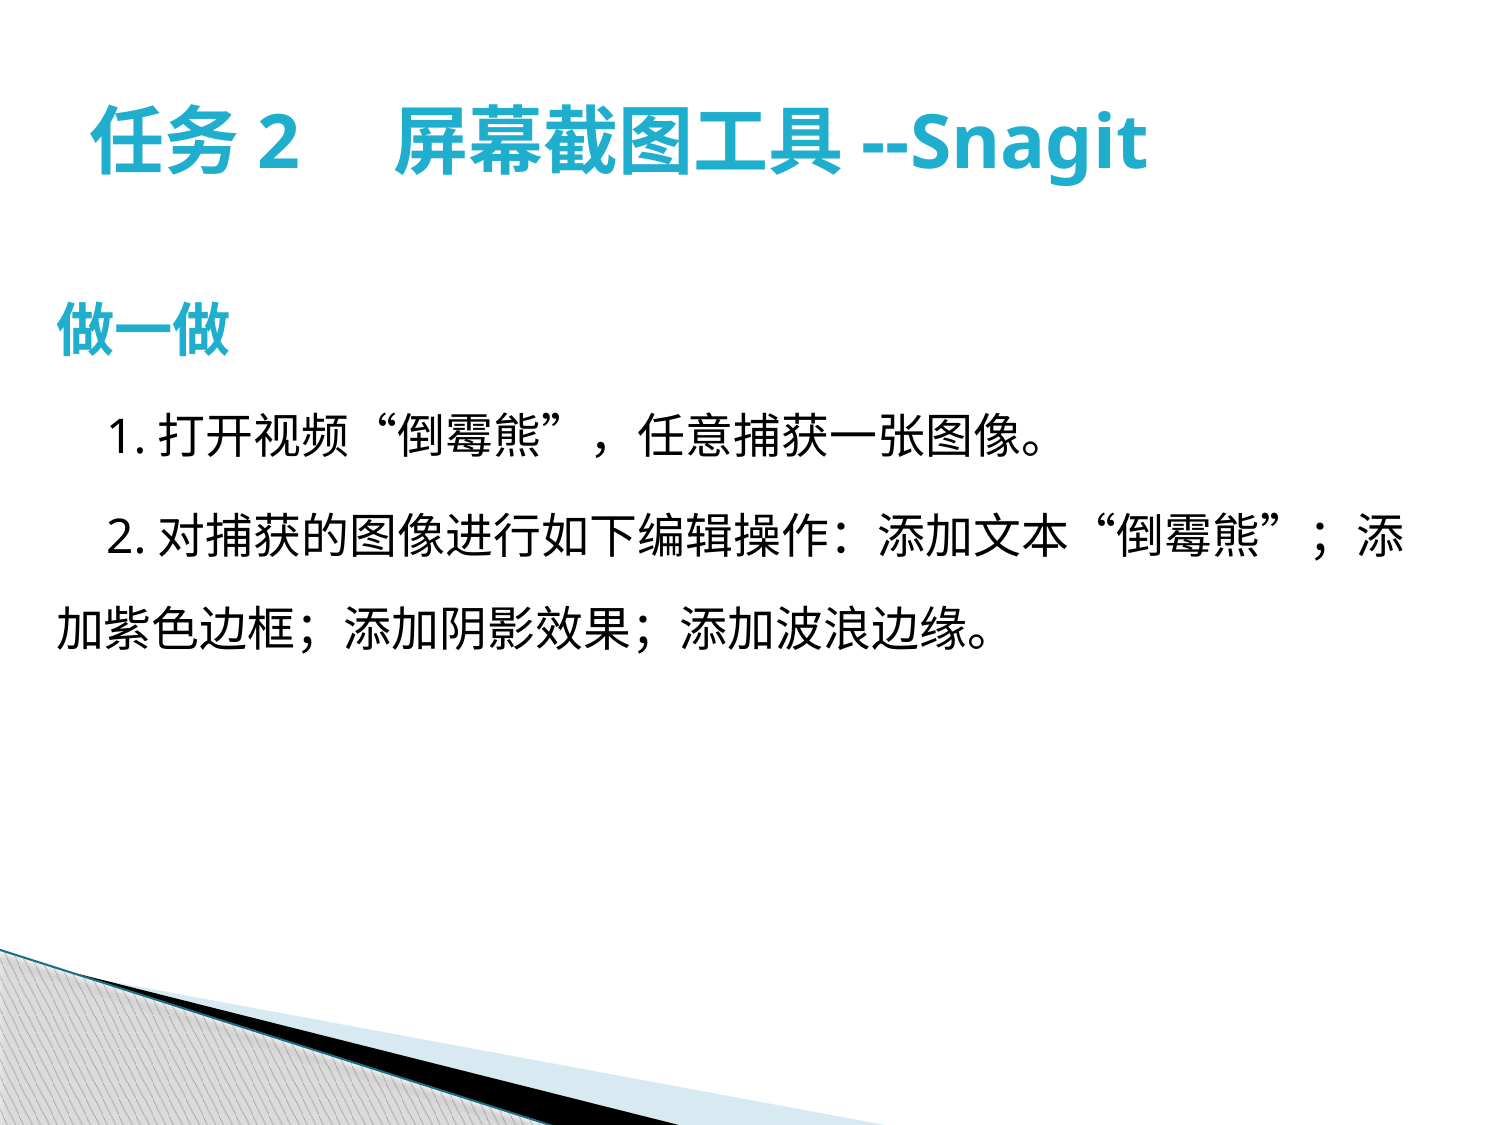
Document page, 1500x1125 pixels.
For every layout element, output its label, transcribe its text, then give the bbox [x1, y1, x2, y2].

title 任务2 屏幕截图工具--Snagit [75, 45, 1425, 233]
list 做一做 1.打开视频“倒霉熊”，任意捕获一张图像。 2.对捕获的图像进行如下编辑操作：添加文本“倒霉熊”；添加紫色边框；添加阴影效果；添加波浪边缘。 [41, 243, 1436, 1012]
